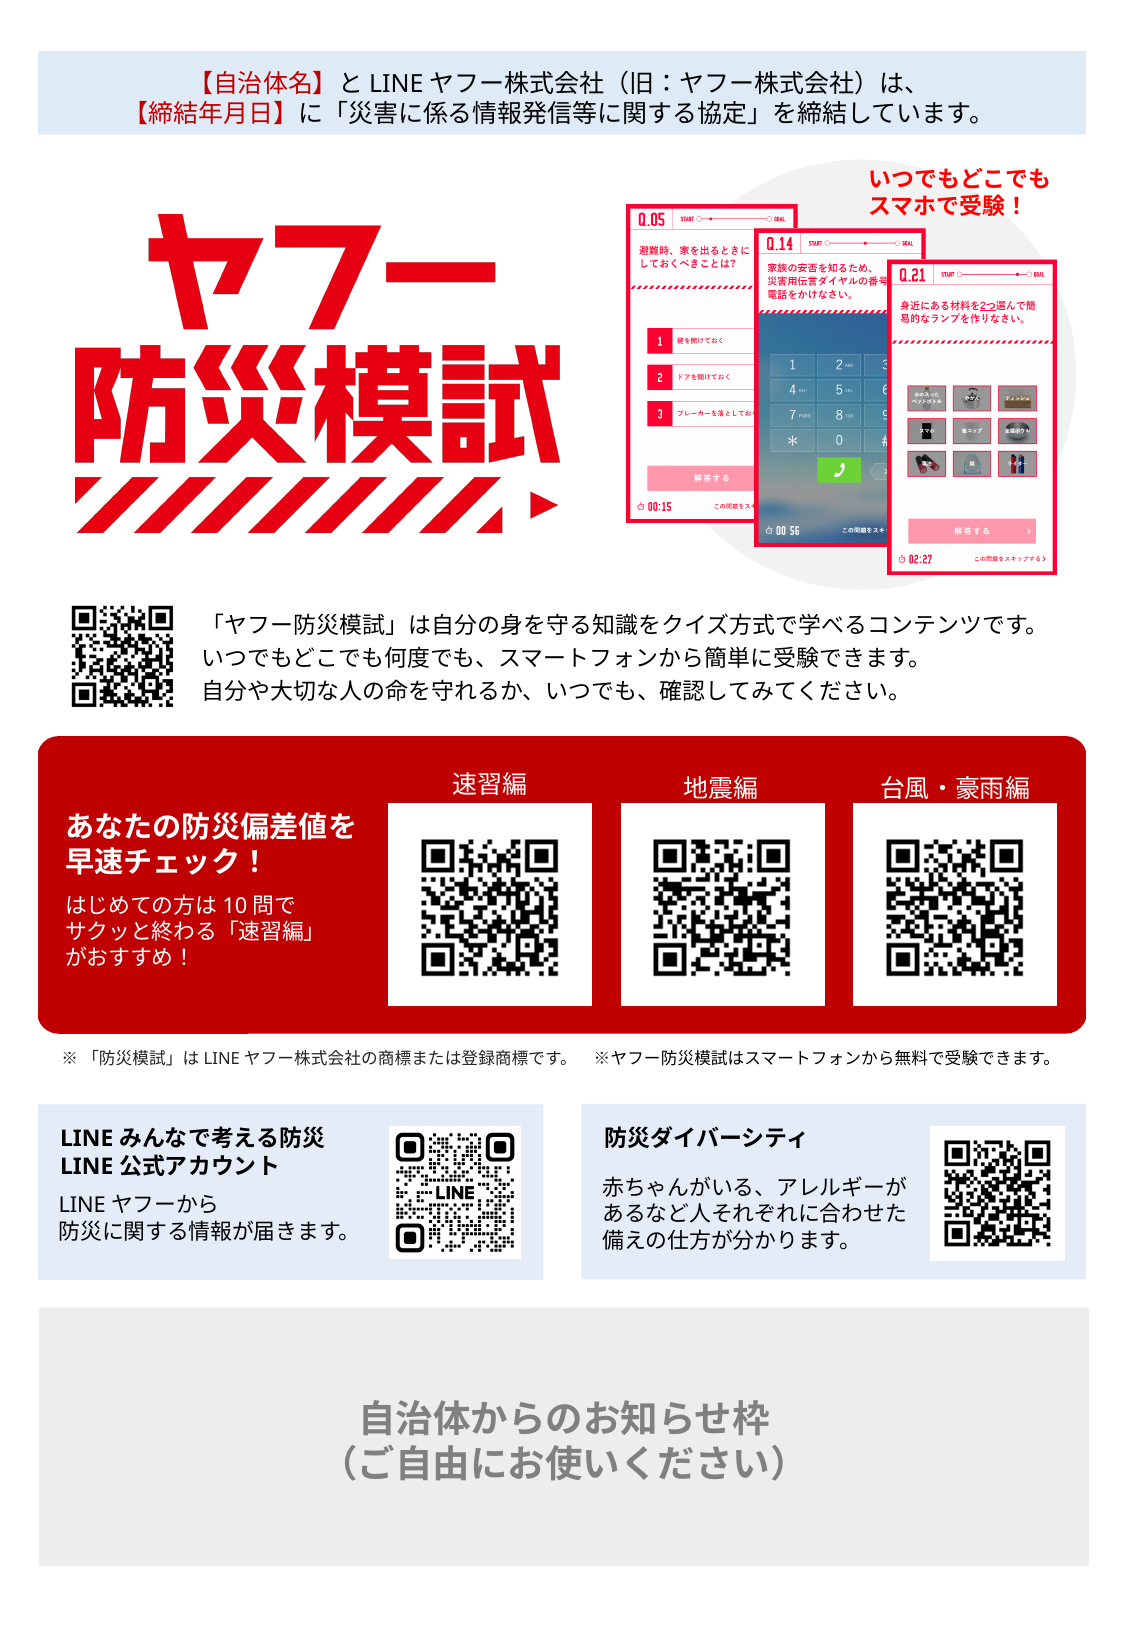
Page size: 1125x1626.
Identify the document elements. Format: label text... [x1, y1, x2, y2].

picture [403, 821, 577, 995]
picture [75, 214, 560, 533]
text_box 台風・豪雨編 [853, 768, 1057, 808]
text_box はじめての方は10問で サクッと終わる「速習編」がおすすめ！ [50, 883, 359, 978]
text_box [36, 49, 1088, 1568]
text_box 防災ダイバーシティ [590, 1116, 825, 1159]
text_box [853, 808, 1057, 1006]
text_box [38, 1307, 1090, 1567]
text_box 自治体からのお知らせ枠 （ご自由にお使いください） [156, 1388, 973, 1493]
text_box あなたの防災偏差値を 早速チェック！ [49, 818, 564, 869]
text_box [388, 803, 592, 1006]
picture [635, 821, 809, 995]
text_box LINEヤフーから 防災に関する情報が届きます。 [43, 1183, 389, 1251]
text_box LINEみんなで考える防災 LINE公式アカウント [45, 1116, 341, 1183]
text_box いつでもどこでも スマホで受験！ [853, 156, 1067, 227]
picture [868, 821, 1042, 995]
picture [58, 592, 187, 721]
picture [626, 204, 1057, 575]
picture [389, 1126, 522, 1259]
text_box [621, 803, 825, 1006]
text_box 速習編 [388, 766, 592, 801]
text_box ※「防災模試」はLINEヤフー株式会社の商標または登録商標です。 ※ヤフー防災模試はスマートフォンから無料で受験できます。 [46, 1040, 1080, 1076]
picture [930, 1126, 1065, 1261]
text_box 地震編 [620, 768, 823, 808]
text_box 赤ちゃんがいる、アレルギーがあるなど人それぞれに合わせた備えの仕方が分かります。 [587, 1166, 926, 1260]
